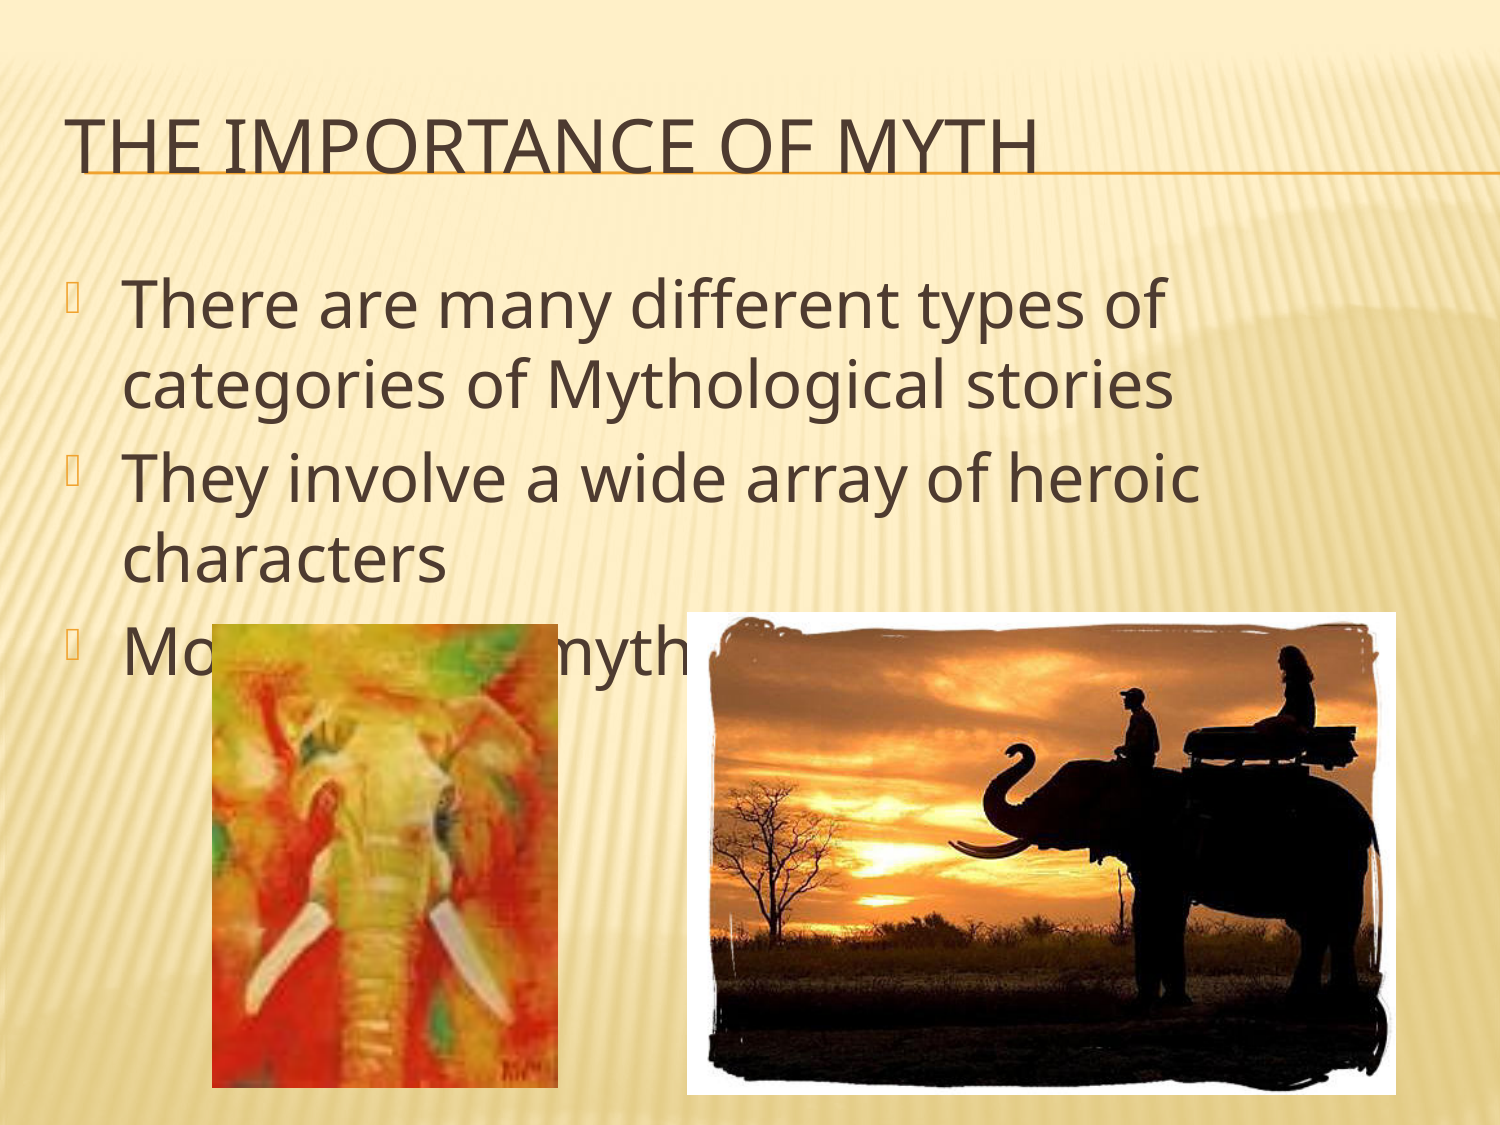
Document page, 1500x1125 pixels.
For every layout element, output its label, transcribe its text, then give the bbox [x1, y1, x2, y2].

picture [687, 612, 1396, 1095]
title The Importance of Myth [50, 75, 1475, 213]
list There are many different types of categories of Mythological stories They involve a wide array of heroic characters Most African myths include animals [50, 254, 1475, 738]
picture [212, 624, 559, 1088]
